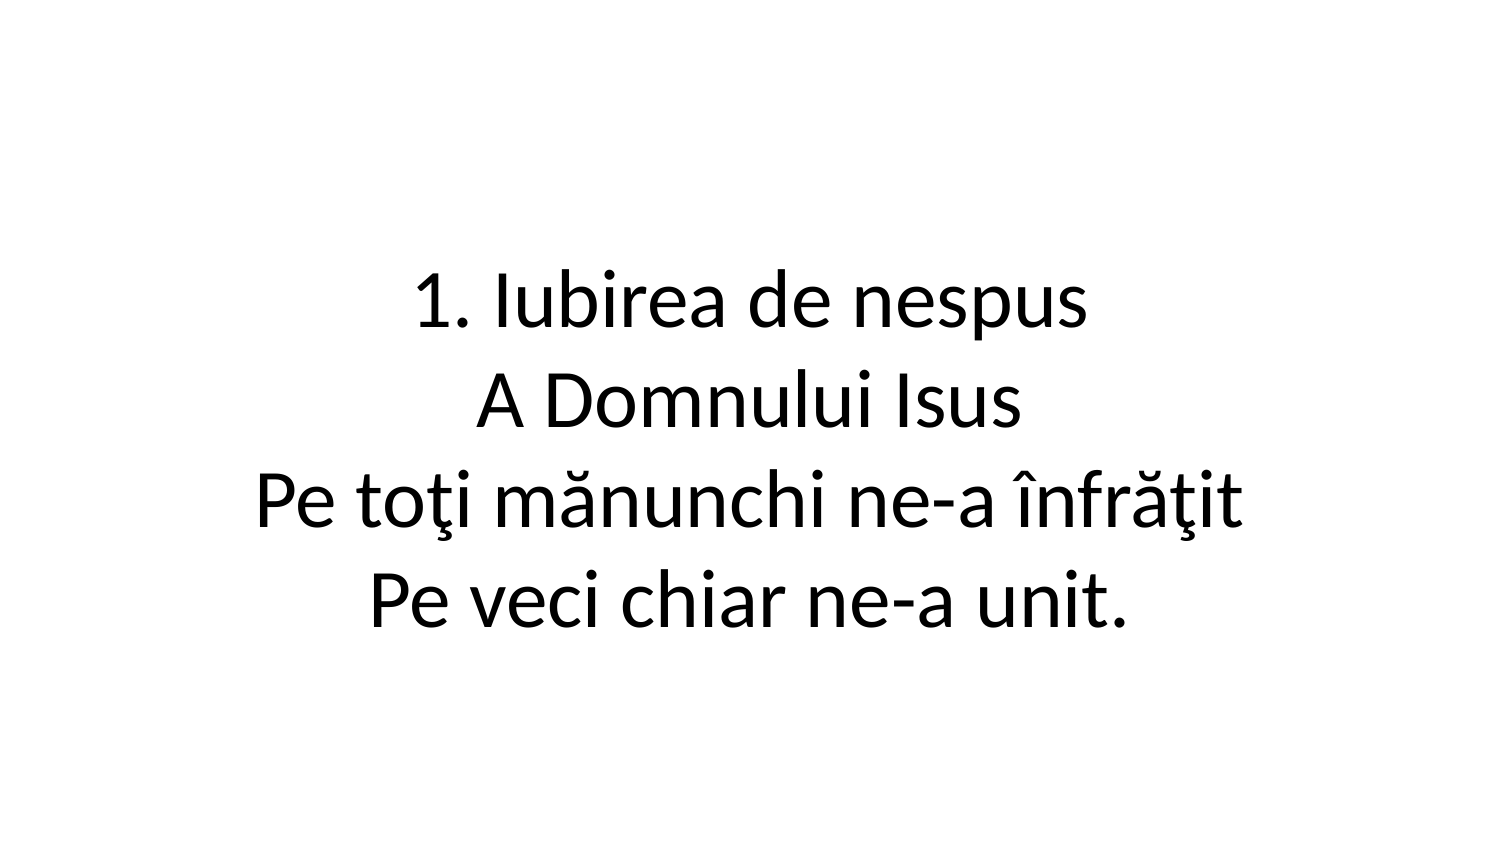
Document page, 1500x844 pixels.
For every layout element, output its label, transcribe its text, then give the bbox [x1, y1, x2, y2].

text_box 1. Iubirea de nespus A Domnului Isus Pe toţi mănunchi ne-a înfrăţit Pe veci chiar ne-a unit. [239, 192, 1261, 652]
